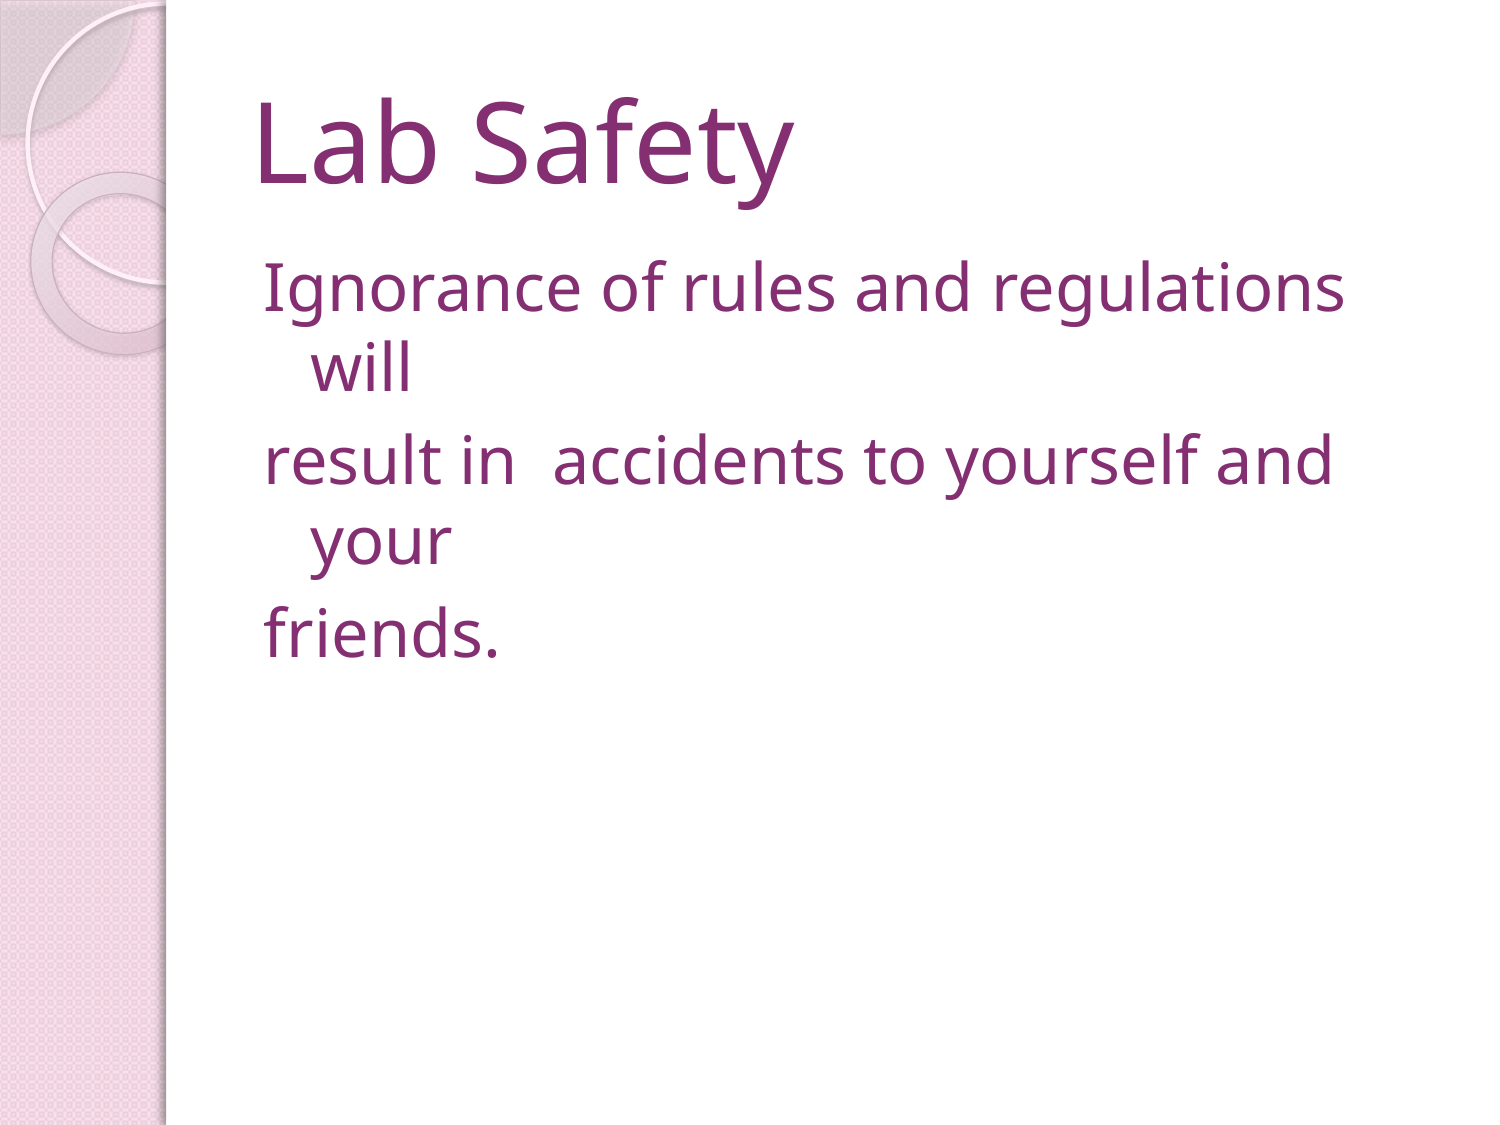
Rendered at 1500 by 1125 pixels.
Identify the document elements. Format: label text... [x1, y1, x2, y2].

title Lab Safety [235, 45, 1466, 233]
list Ignorance of rules and regulations will result in accidents to yourself and your friends. [235, 237, 1466, 1025]
